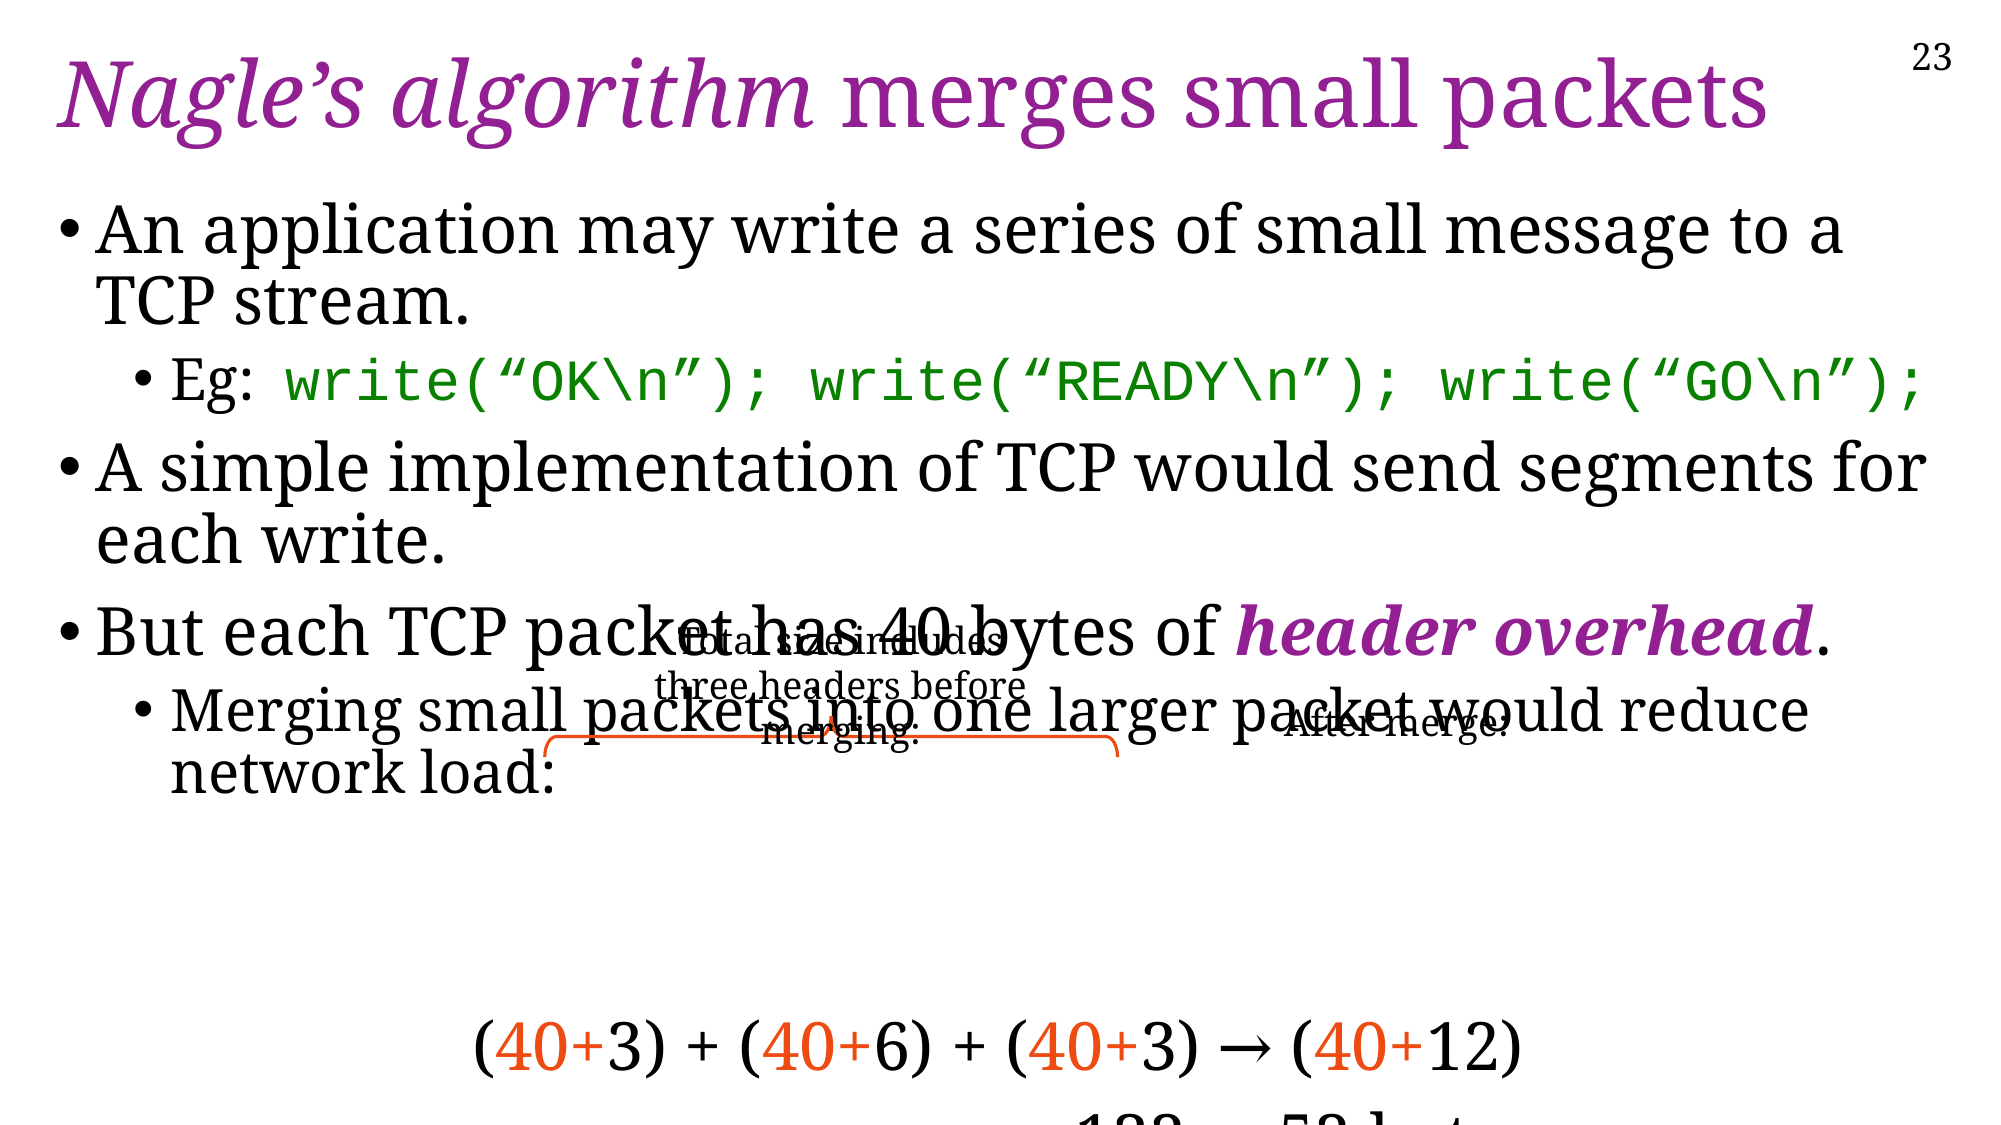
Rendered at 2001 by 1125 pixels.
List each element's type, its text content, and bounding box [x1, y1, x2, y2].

list An application may write a series of small message to a TCP stream. Eg: write(“OK\n”); write(“READY\n”); write(“GO\n”); A simple implementation of TCP would send segments for each write. But each TCP packet has 40 bytes of header overhead. Merging small packets into one larger packet would reduce network load: (40+3) + (40+6) + (40+3) → (40+12) 132 → 52 bytes Wait until segment is full before sending, unless there are no un-ACK’ed segments outstanding (eg., send first segment immediately). [43, 188, 1953, 1106]
text_box [1050, 735, 1119, 758]
title Nagle’s algorithm merges small packets [43, 25, 1953, 171]
text_box After merge: [1265, 691, 1528, 751]
text_box [544, 735, 631, 758]
text_box Total size includes three headers before merging: [631, 609, 1050, 760]
